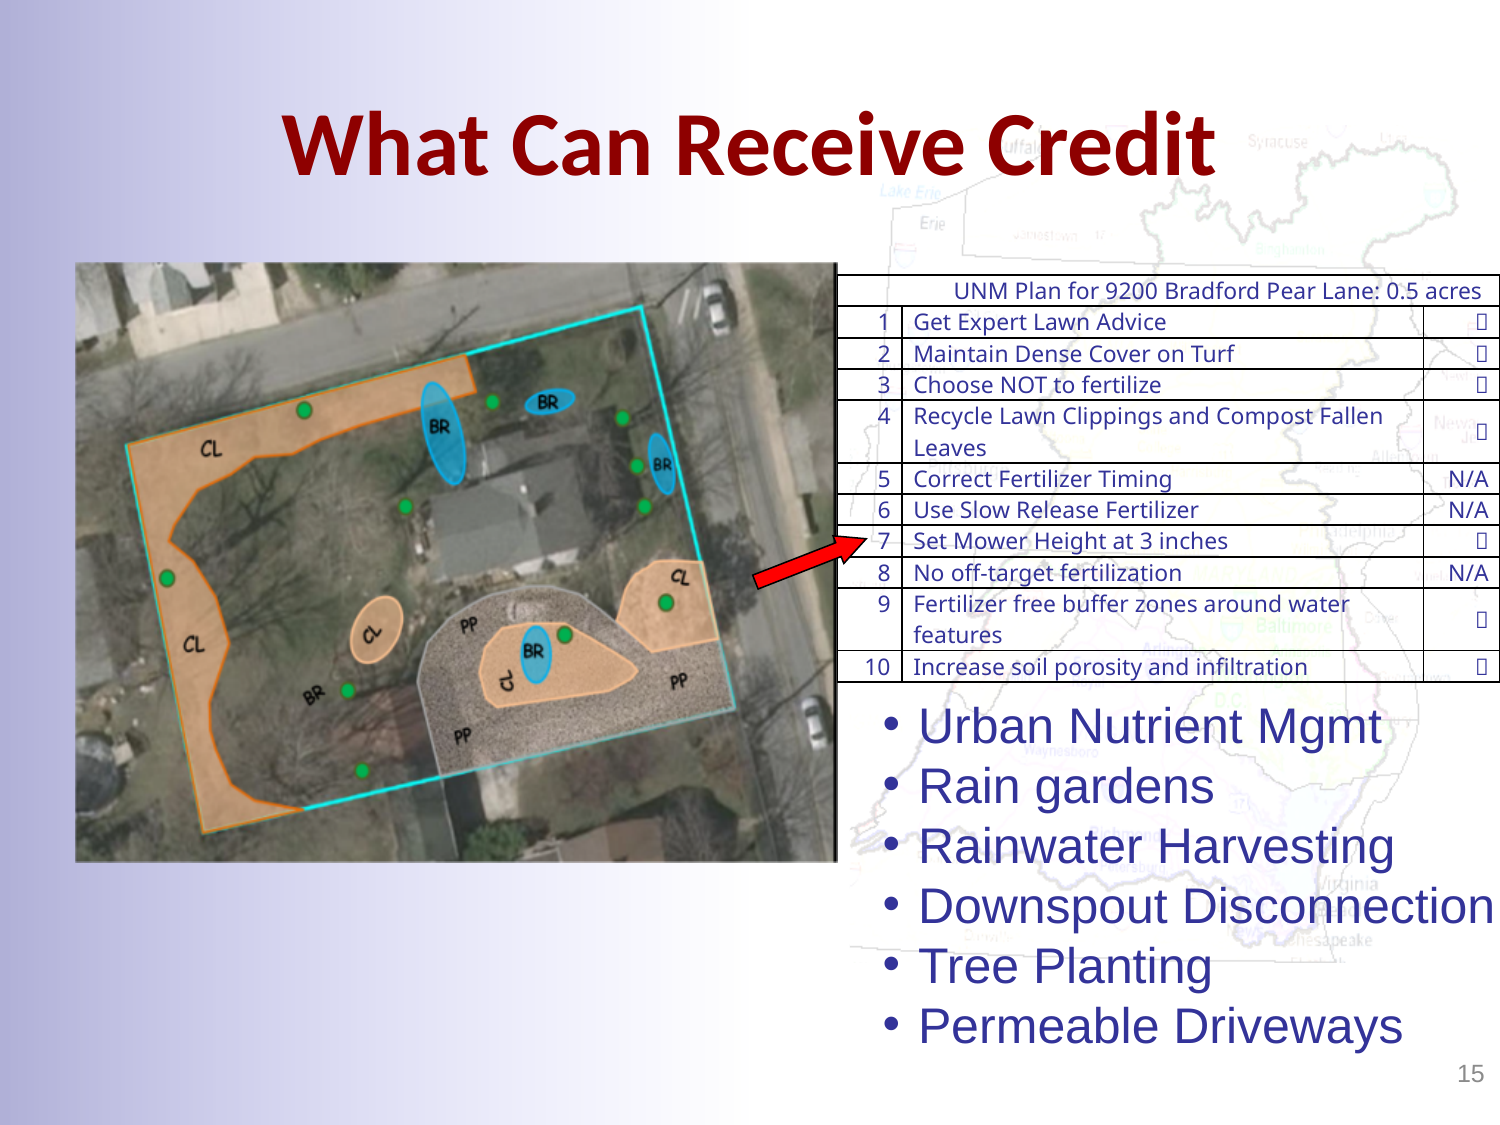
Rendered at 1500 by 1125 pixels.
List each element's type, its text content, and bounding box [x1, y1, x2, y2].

table_cell 1 [841, 307, 901, 337]
table_cell Set Mower Height at 3 inches [903, 526, 1423, 556]
table_cell 4 [841, 401, 901, 462]
table_cell  [1424, 339, 1499, 368]
slide_number 15 [1149, 1061, 1500, 1103]
table_cell 10 [841, 651, 901, 681]
table_cell Use Slow Release Fertilizer [903, 495, 1423, 524]
picture [74, 262, 838, 863]
table_cell  [1424, 651, 1499, 681]
table_cell Get Expert Lawn Advice [903, 307, 1423, 337]
table_cell 7 [841, 526, 901, 556]
table_cell 2 [841, 339, 901, 368]
table_cell No off-target fertilization [903, 558, 1423, 587]
table_cell 9 [841, 589, 901, 650]
table_cell N/A [1424, 558, 1499, 587]
table_cell 3 [841, 370, 901, 399]
title What Can Receive Credit [74, 44, 1426, 233]
text_box Urban Nutrient Mgmt Rain gardens Rainwater Harvesting Downspout Disconnection Tree Planting Permeable Driveways [867, 685, 1500, 1061]
table_cell  [1424, 401, 1499, 462]
table_cell Choose NOT to fertilize [903, 370, 1423, 399]
table_cell Maintain Dense Cover on Turf [903, 339, 1423, 368]
table_cell Correct Fertilizer Timing [903, 464, 1423, 493]
table_cell 6 [841, 495, 901, 524]
table_cell 5 [841, 464, 901, 493]
table_cell Fertilizer free buffer zones around water features [903, 589, 1423, 650]
table_cell  [1424, 589, 1499, 650]
table_cell Increase soil porosity and infiltration [903, 651, 1423, 681]
table_cell 8 [841, 558, 901, 587]
table_header UNM Plan for 9200 Bradford Pear Lane: 0.5 acres [841, 276, 1499, 305]
table_cell Recycle Lawn Clippings and Compost Fallen Leaves [903, 401, 1423, 462]
table_cell  [1424, 526, 1499, 556]
table_cell N/A [1424, 464, 1499, 493]
table_cell N/A [1424, 495, 1499, 524]
text_box [841, 536, 867, 564]
table_cell  [1424, 307, 1499, 337]
table_cell  [1424, 370, 1499, 399]
